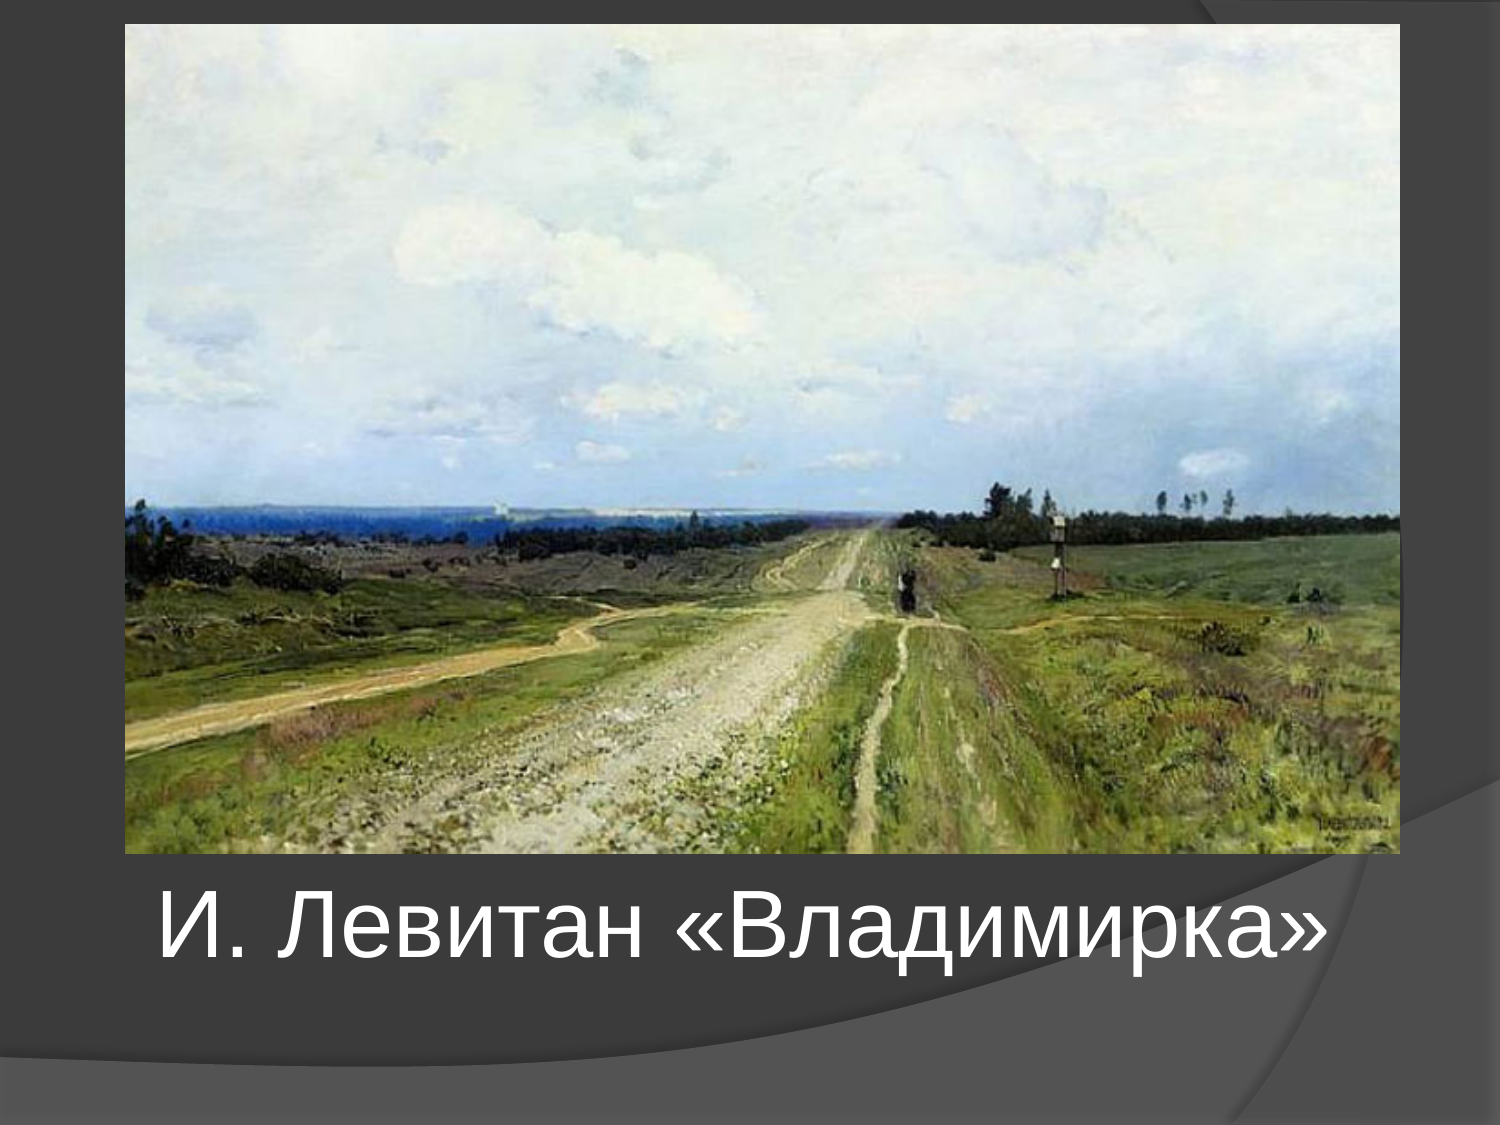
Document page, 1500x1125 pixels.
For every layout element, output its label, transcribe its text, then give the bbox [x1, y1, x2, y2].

title И. Левитан «Владимирка» [50, 825, 1438, 1013]
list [124, 24, 1401, 854]
